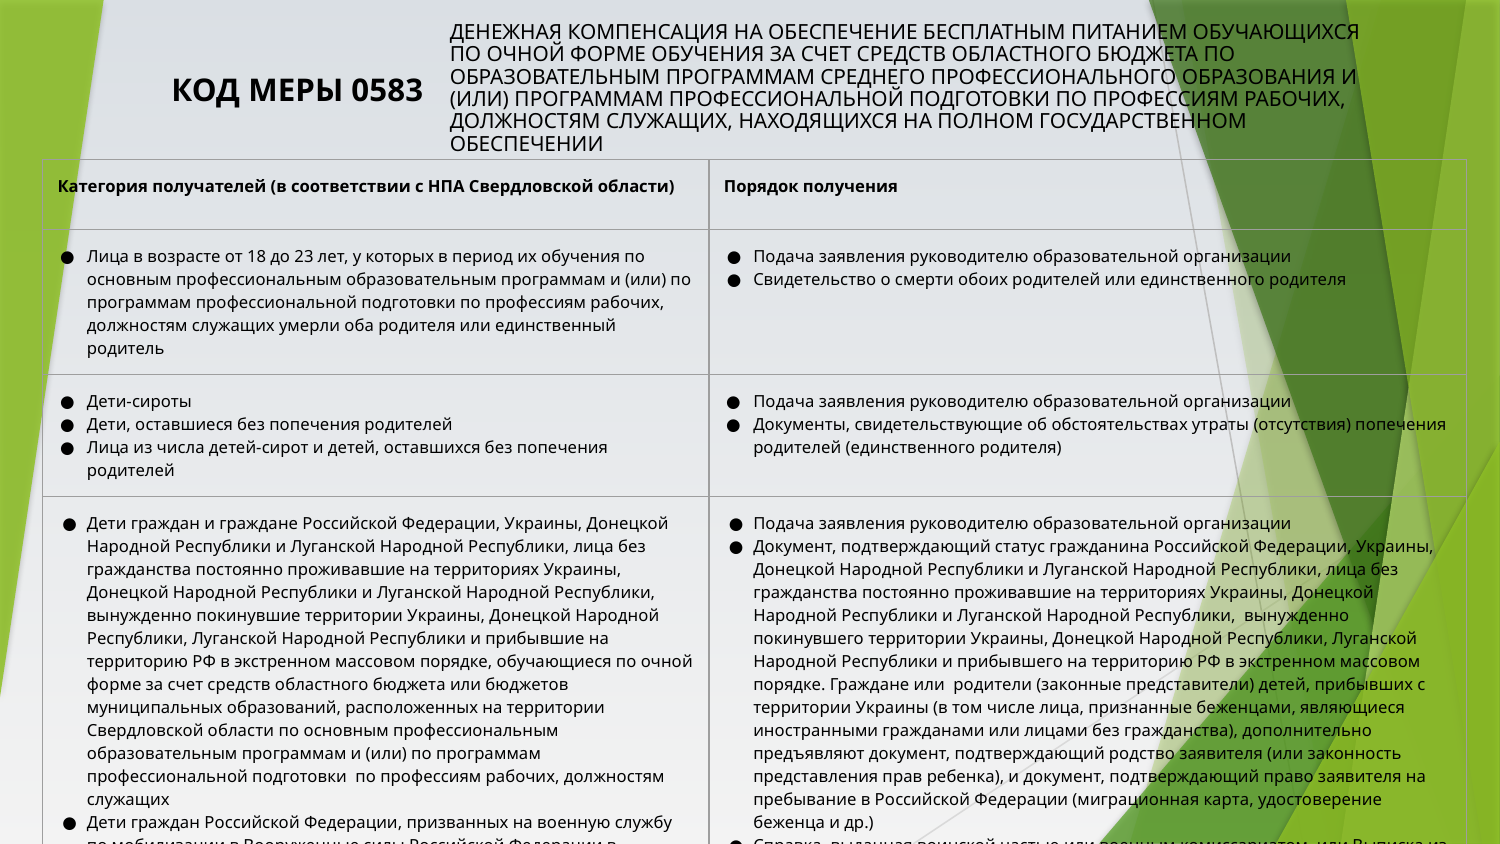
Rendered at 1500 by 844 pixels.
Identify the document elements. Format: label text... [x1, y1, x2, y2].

table_cell Дети-сироты Дети, оставшиеся без попечения родителей Лица из числа детей-сирот и детей, оставшихся без попечения родителей [43, 375, 708, 496]
table_cell Подача заявления руководителю образовательной организации Документ, подтверждающий статус гражданина Российской Федерации, Украины, Донецкой Народной Республики и Луганской Народной Республики, лица без гражданства постоянно проживавшие на территориях Украины, Донецкой Народной Республики и Луганской Народной Республики, вынужденно покинувшего территории Украины, Донецкой Народной Республики, Луганской Народной Республики и прибывшего на территорию РФ в экстренном массовом порядке. Граждане или родители (законные представители) детей, прибывших с территории Украины (в том числе лица, признанные беженцами, являющиеся иностранными гражданами или лицами без гражданства), дополнительно предъявляют документ, подтверждающий родство заявителя (или законность представления прав ребенка), и документ, подтверждающий право заявителя на пребывание в Российской Федерации (миграционная карта, удостоверение беженца и др.) Справка, выданная воинской частью или военным комиссариатом, или Выписка из приказа, заверенная сотрудником кадрового органа воинской части, или Удостоверение участника боевых действий, выданное после 24.02.2022, или Выписка из ЕГИССО, полученная гражданином через личный кабинет ФГИС "Единый портал государственных и муниципальных услуг(функций)" (портал "Госуслуги"), об установлении семье гражданина (ребенку гражданина) МСЗ в связи с его мобилизацией (письмо Министерства от 19.12.2022 № 02-01-82/16646 «О документах –основаниях предоставления МСЗ в сфере образования») [710, 497, 1466, 844]
text_box КОД МЕРЫ 0583 [122, 32, 439, 145]
title ДЕНЕЖНАЯ КОМПЕНСАЦИЯ НА ОБЕСПЕЧЕНИЕ БЕСПЛАТНЫМ ПИТАНИЕМ ОБУЧАЮЩИХСЯ ПО ОЧНОЙ ФОРМЕ ОБУЧЕНИЯ ЗА СЧЕТ СРЕДСТВ ОБЛАСТНОГО БЮДЖЕТА ПО ОБРАЗОВАТЕЛЬНЫМ ПРОГРАММАМ СРЕДНЕГО ПРОФЕССИОНАЛЬНОГО ОБРАЗОВАНИЯ И (ИЛИ) ПРОГРАММАМ ПРОФЕССИОНАЛЬНОЙ ПОДГОТОВКИ ПО ПРОФЕССИЯМ РАБОЧИХ, ДОЛЖНОСТЯМ СЛУЖАЩИХ, НАХОДЯЩИХСЯ НА ПОЛНОМ ГОСУДАРСТВЕННОМ ОБЕСПЕЧЕНИИ [439, 32, 1384, 145]
table_cell Подача заявления руководителю образовательной организации Документы, свидетельствующие об обстоятельствах утраты (отсутствия) попечения родителей (единственного родителя) [710, 375, 1466, 496]
table_cell Подача заявления руководителю образовательной организации Свидетельство о смерти обоих родителей или единственного родителя [710, 230, 1466, 374]
table_cell Дети граждан и граждане Российской Федерации, Украины, Донецкой Народной Республики и Луганской Народной Республики, лица без гражданства постоянно проживавшие на территориях Украины, Донецкой Народной Республики и Луганской Народной Республики, вынужденно покинувшие территории Украины, Донецкой Народной Республики, Луганской Народной Республики и прибывшие на территорию РФ в экстренном массовом порядке, обучающиеся по очной форме за счет средств областного бюджета или бюджетов муниципальных образований, расположенных на территории Свердловской области по основным профессиональным образовательным программам и (или) по программам профессиональной подготовки по профессиям рабочих, должностям служащих Дети граждан Российской Федерации, призванных на военную службу по мобилизации в Вооруженные силы Российской Федерации в соответствии с Указом Президента Российской Федерации «Об объявлении частичной мобилизации в Российской Федерации» Дети лиц, принимающих (принимавших) участие в специальной военной операции на территориях Украины, Донецкой Народной Республики и Луганской Народной Республики, Запорожской области и Херсонской областиобучающиеся по очной форме за счет средств областного бюджета или бюджетов муниципальных образований, расположенных на территории Свердловской области, по основным профессиональным образовательным программам и (или) по программам профессиональной подготовки по профессиям рабочих, должностям служащих [43, 497, 708, 844]
table_cell Лица в возрасте от 18 до 23 лет, у которых в период их обучения по основным профессиональным образовательным программам и (или) по программам профессиональной подготовки по профессиям рабочих, должностям служащих умерли оба родителя или единственный родитель [43, 230, 708, 374]
table_header Порядок получения [710, 160, 1466, 229]
table_header Категория получателей (в соответствии с НПА Свердловской области) [43, 160, 708, 229]
